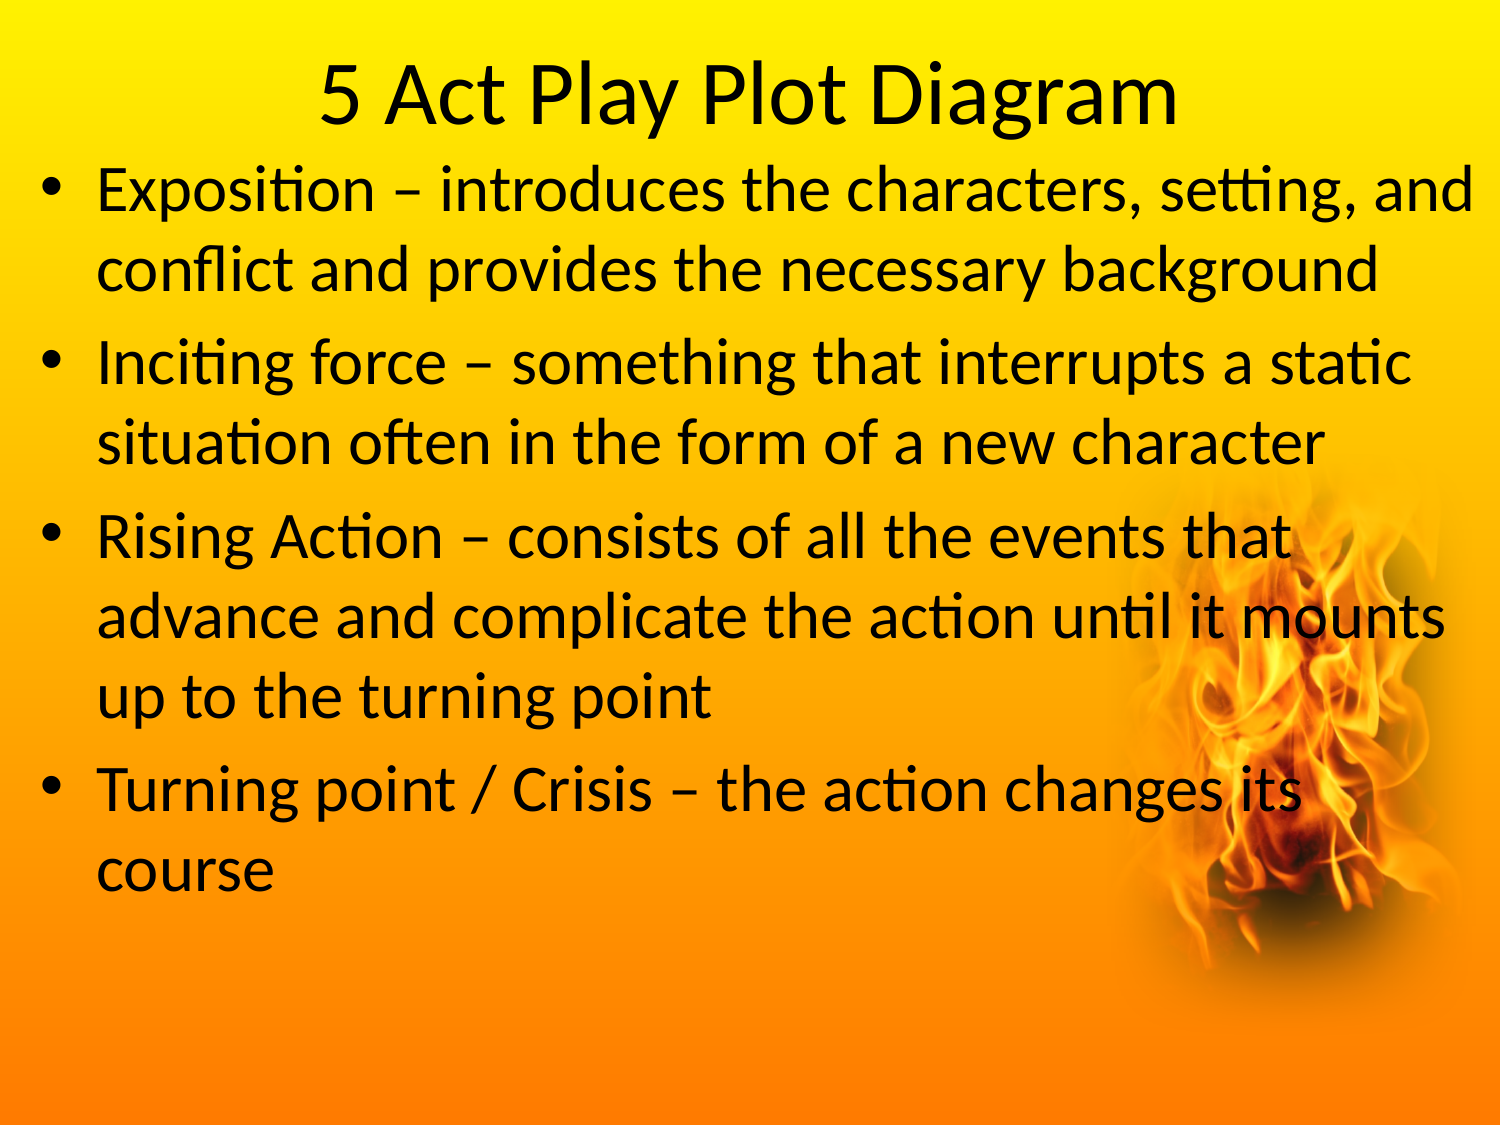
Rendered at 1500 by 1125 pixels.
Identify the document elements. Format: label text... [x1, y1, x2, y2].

title 5 Act Play Plot Diagram [75, 24, 1425, 137]
list Exposition – introduces the characters, setting, and conflict and provides the necessary background Inciting force – something that interrupts a static situation often in the form of a new character Rising Action – consists of all the events that advance and complicate the action until it mounts up to the turning point Turning point / Crisis – the action changes its course [24, 137, 1500, 1100]
